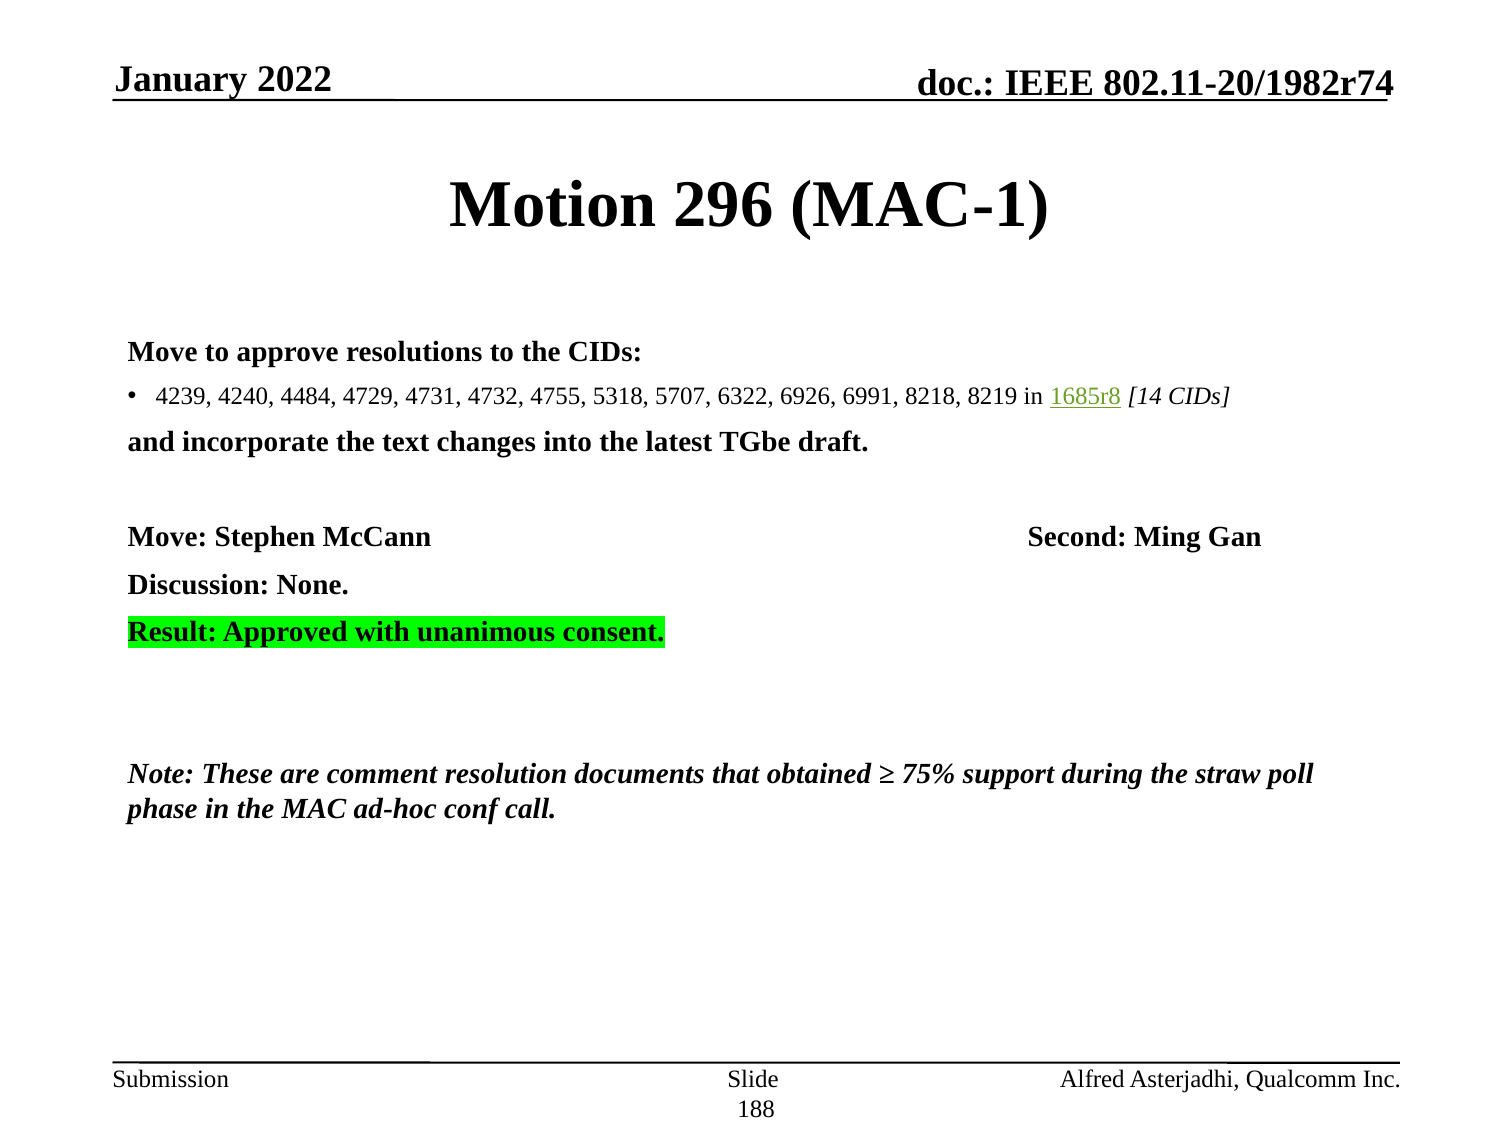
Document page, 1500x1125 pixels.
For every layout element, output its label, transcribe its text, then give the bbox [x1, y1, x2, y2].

list Move to approve resolutions to the CIDs: 4239, 4240, 4484, 4729, 4731, 4732, 4755, 5318, 5707, 6322, 6926, 6991, 8218, 8219 in 1685r8 [14 CIDs] and incorporate the text changes into the latest TGbe draft. Move: Stephen McCann Second: Ming Gan Discussion: None. Result: Approved with unanimous consent. Note: These are comment resolution documents that obtained ≥ 75% support during the straw poll phase in the MAC ad-hoc conf call. [112, 324, 1388, 1063]
footer Alfred Asterjadhi, Qualcomm Inc. [878, 1061, 1402, 1093]
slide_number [114, 54, 423, 100]
slide_number Slide 188 [712, 1061, 800, 1123]
title Motion 296 (MAC-1) [112, 112, 1388, 288]
